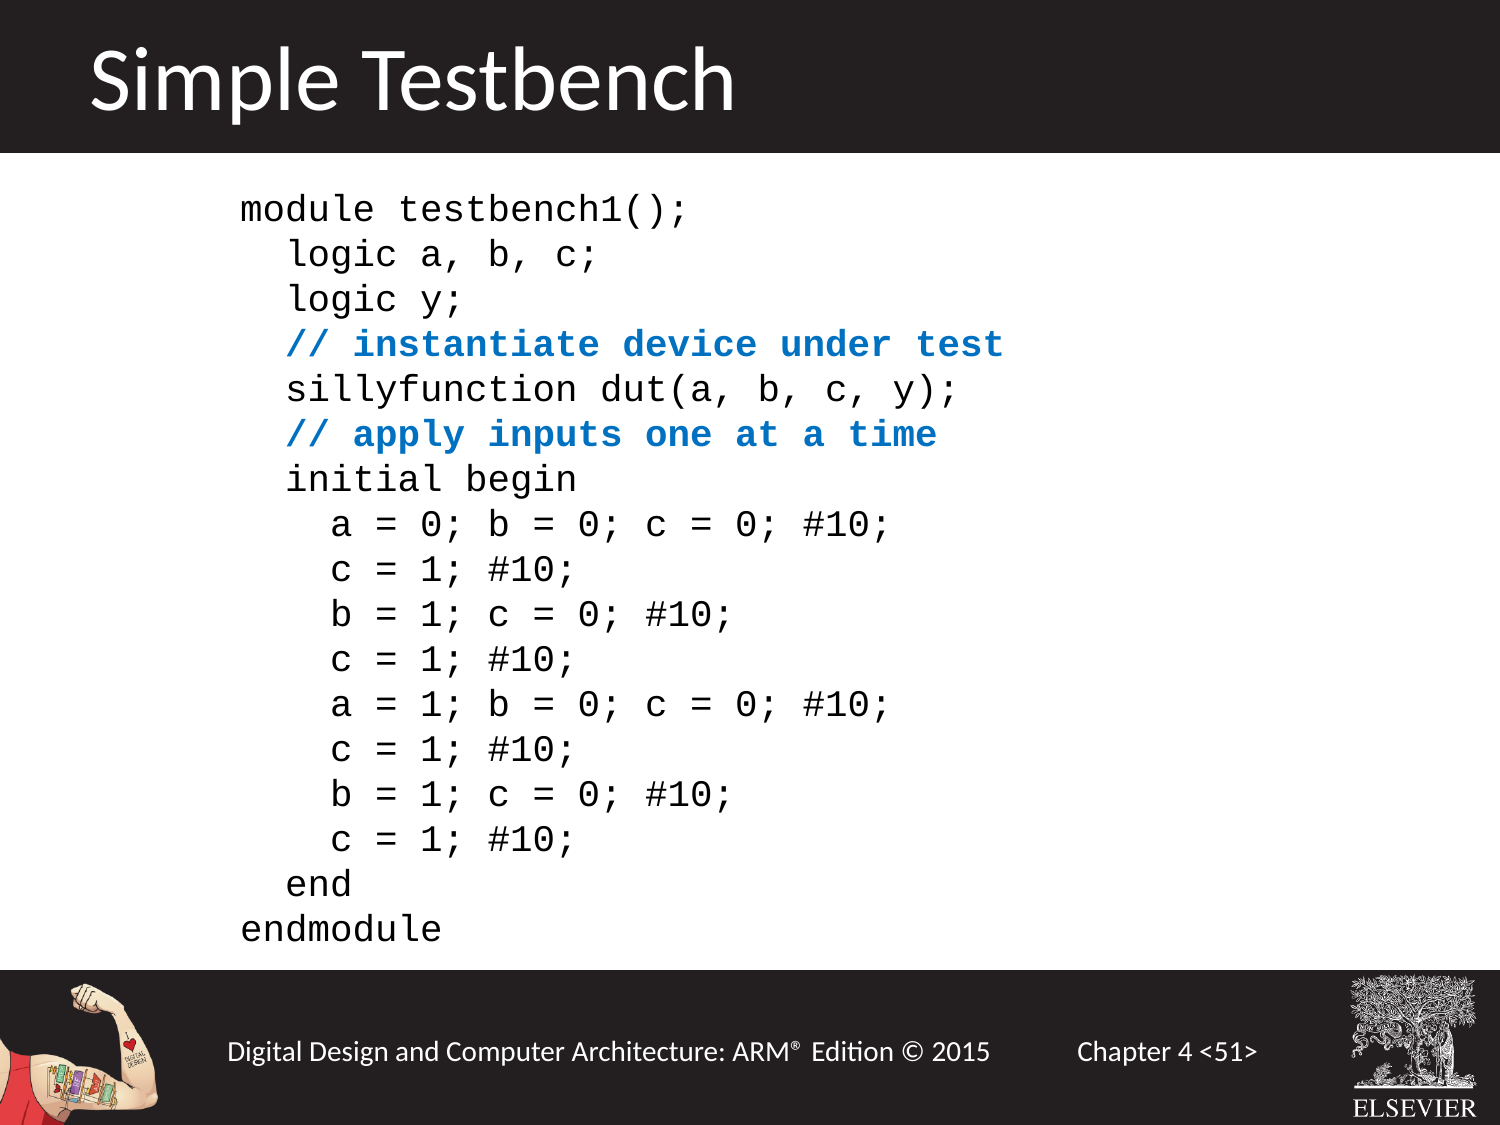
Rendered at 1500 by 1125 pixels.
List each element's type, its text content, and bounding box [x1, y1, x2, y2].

picture [1350, 974, 1477, 1117]
list module testbench1(); logic a, b, c; logic y; // instantiate device under test sillyfunction dut(a, b, c, y); // apply inputs one at a time initial begin a = 0; b = 0; c = 0; #10; c = 1; #10; b = 1; c = 0; #10; c = 1; #10; a = 1; b = 0; c = 0; #10; c = 1; #10; b = 1; c = 0; #10; c = 1; #10; end endmodule [225, 175, 1125, 1026]
text_box Simple Testbench [75, 11, 1375, 136]
text_box [87, 174, 1413, 1025]
picture [0, 979, 163, 1125]
